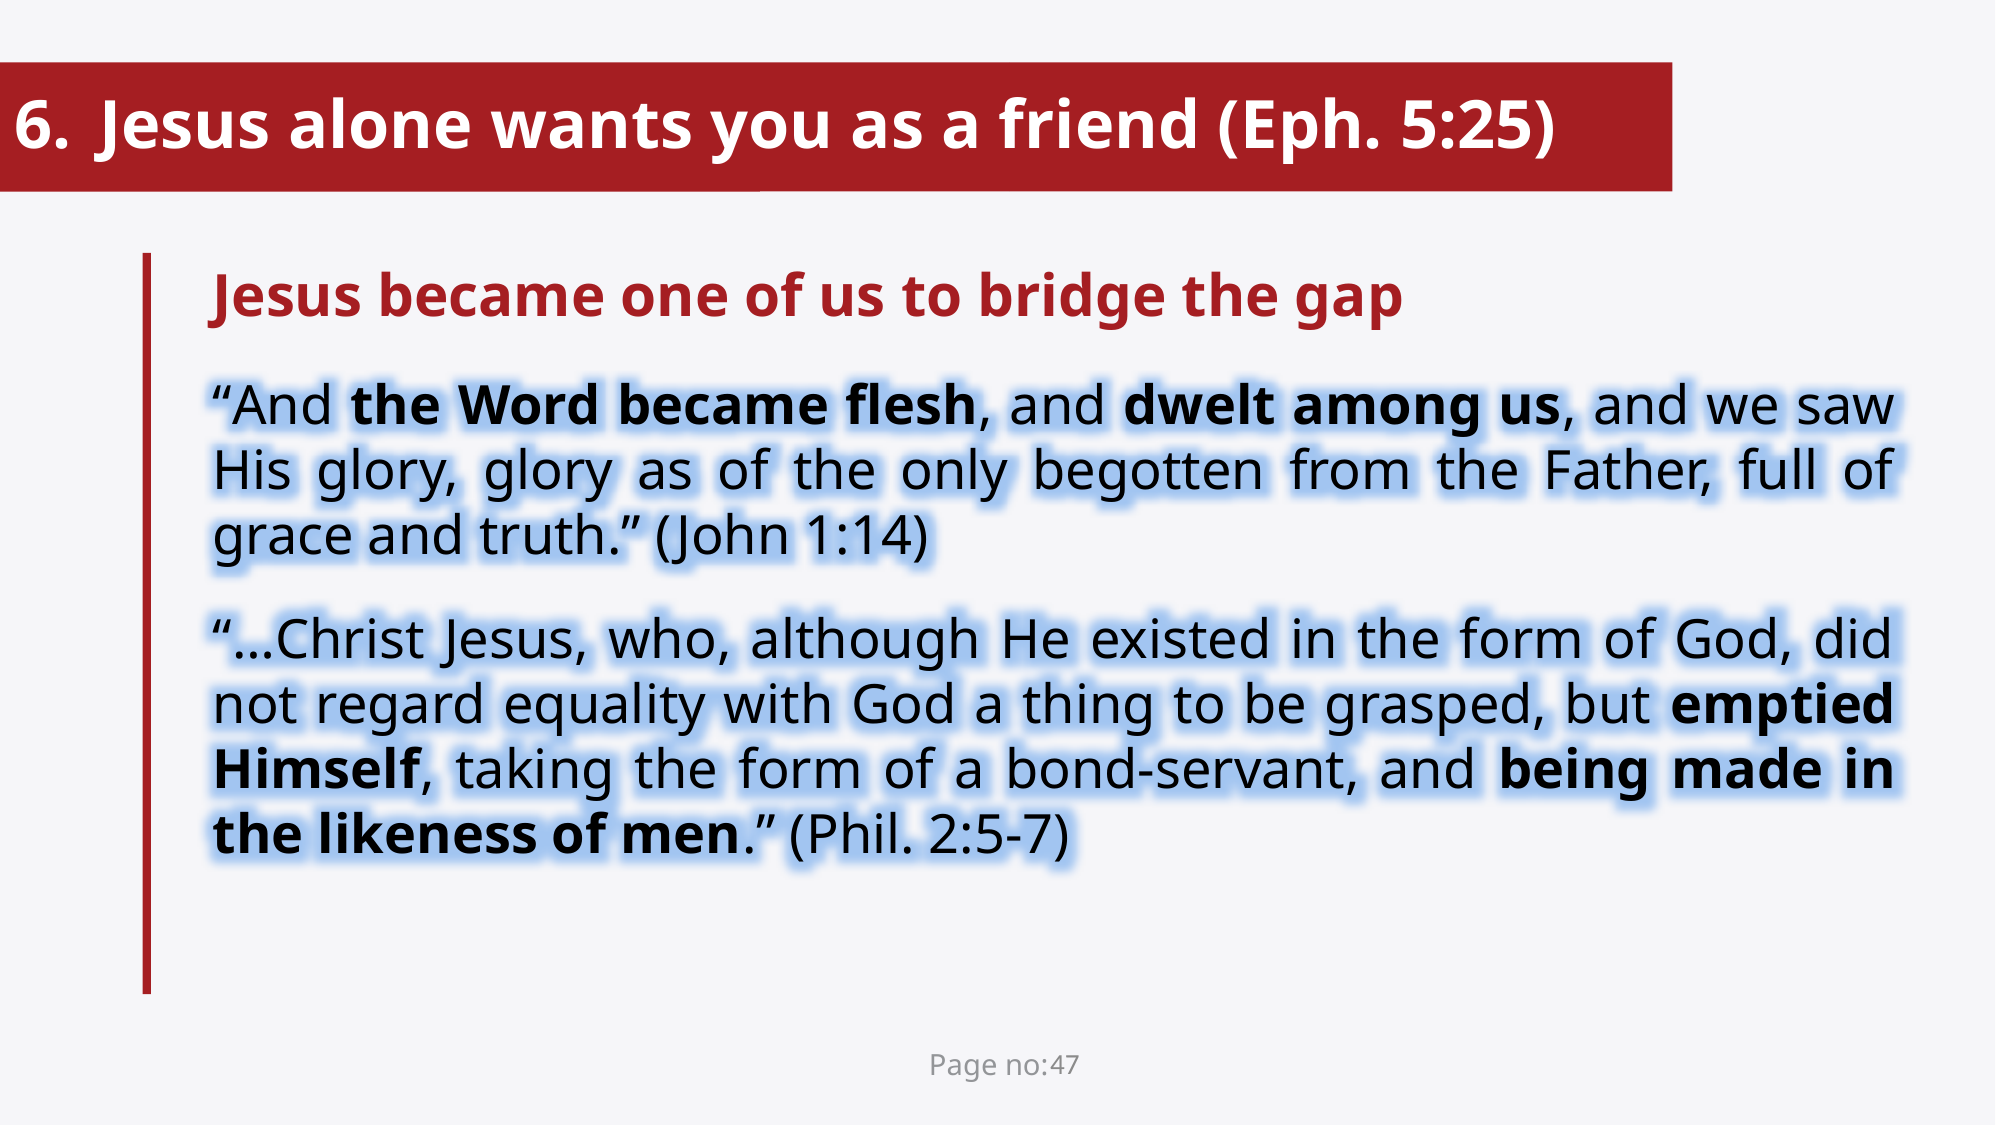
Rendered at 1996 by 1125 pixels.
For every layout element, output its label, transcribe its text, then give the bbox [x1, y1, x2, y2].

text_box “And the Word became flesh, and dwelt among us, and we saw His glory, glory as of the only begotten from the Father, full of grace and truth.” (John 1:14) [198, 362, 1911, 573]
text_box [0, 62, 1711, 192]
text_box Jesus became one of us to bridge the gap [197, 250, 1960, 336]
text_box “…Christ Jesus, who, although He existed in the form of God, did not regard equality with God a thing to be grasped, but emptied Himself, taking the form of a bond-servant, and being made in the likeness of men.” (Phil. 2:5-7) [198, 597, 1911, 872]
